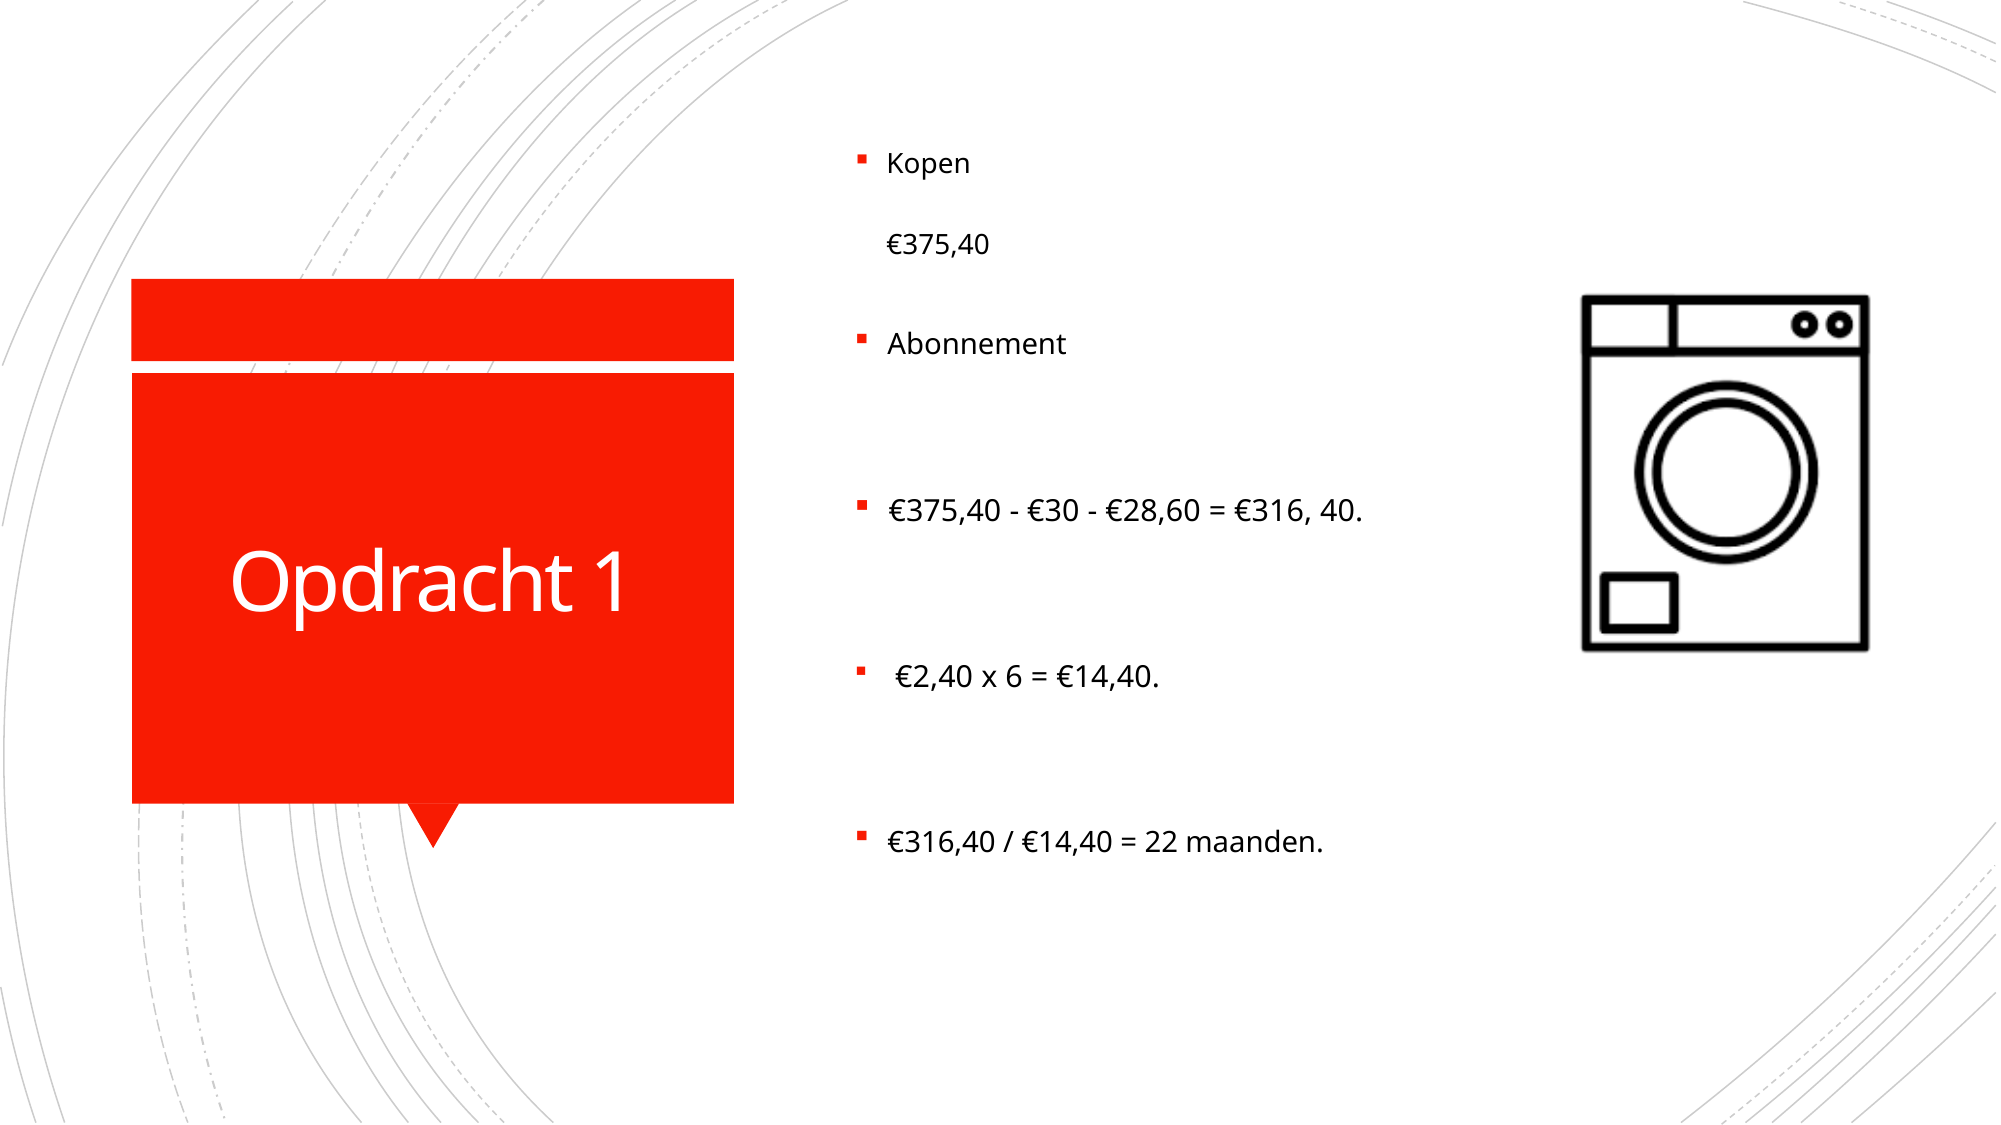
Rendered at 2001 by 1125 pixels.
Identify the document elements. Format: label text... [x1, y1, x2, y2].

text_box €2,40 x 6 = €14,40. [839, 642, 1869, 722]
picture [1509, 257, 1944, 693]
list Kopen €375,40 [840, 131, 1869, 293]
list Abonnement [839, 310, 1509, 390]
text_box €375,40 - €30 - €28,60 = €316, 40. [839, 476, 1509, 556]
title Opdracht 1 [145, 383, 721, 789]
text_box €316,40 / €14,40 = 22 maanden. [839, 808, 1869, 888]
